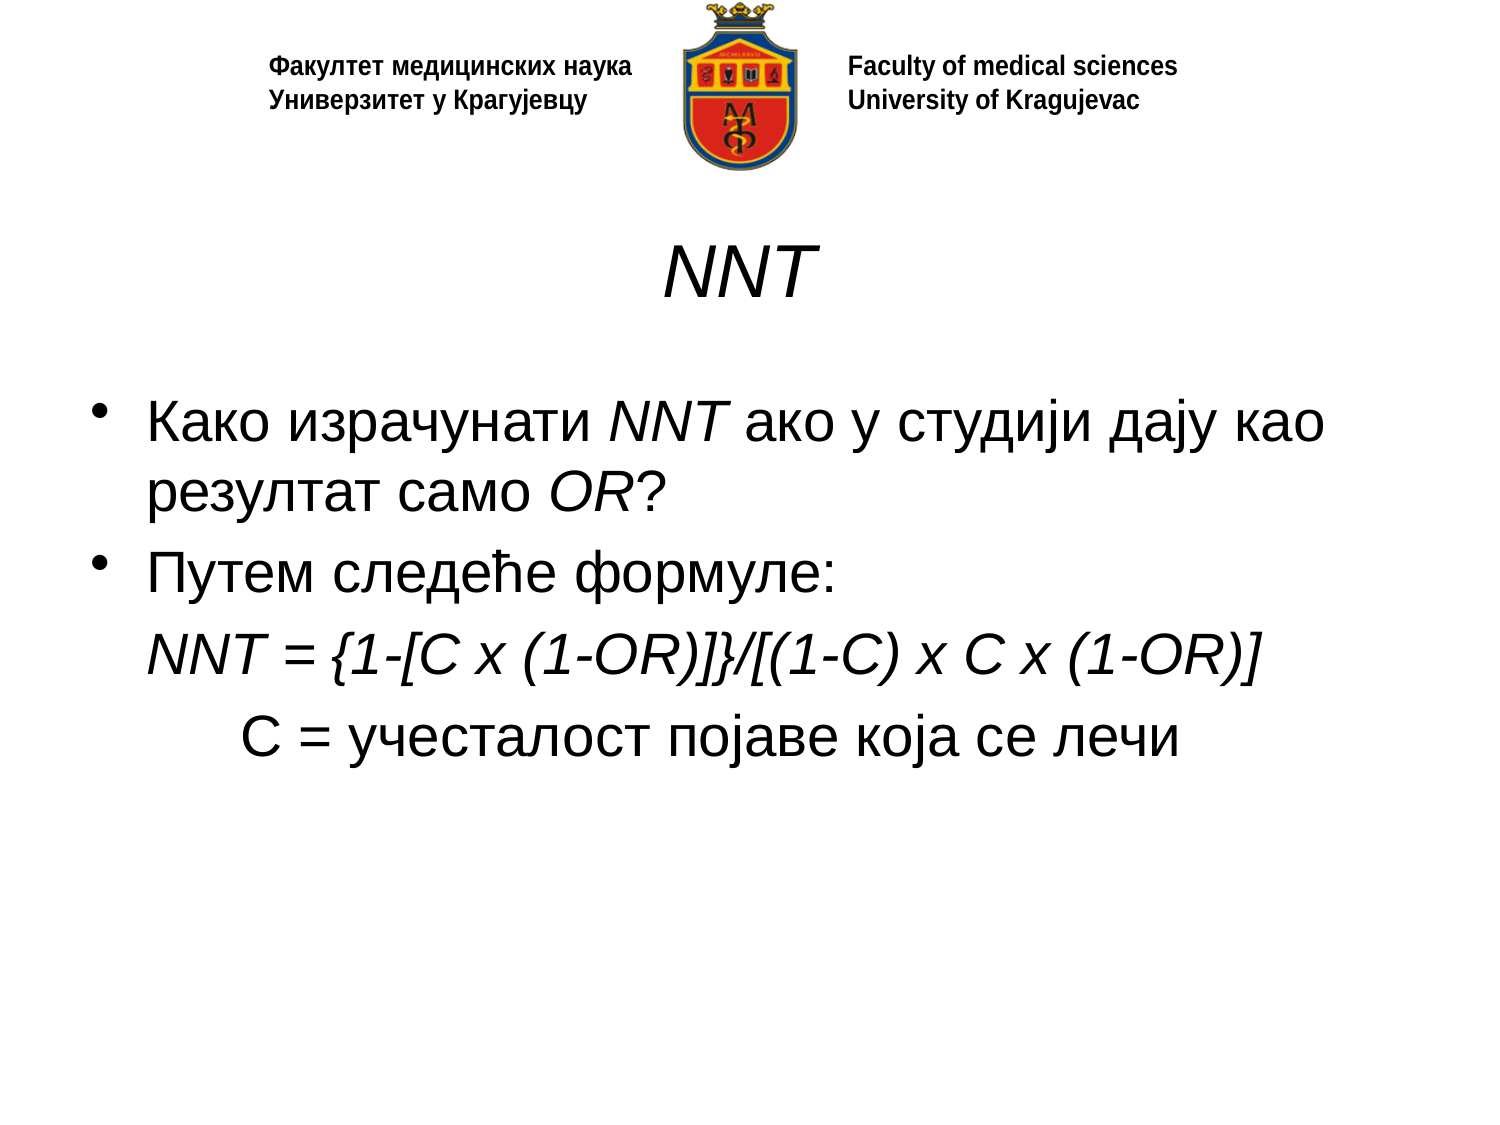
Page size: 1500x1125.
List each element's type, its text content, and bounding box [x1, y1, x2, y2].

title NNT [74, 173, 1426, 362]
list Како израчунати NNT ако у студији дају као резултат само OR? Путем следеће формуле: NNT = {1-[C x (1-OR)]}/[(1-C) x C x (1-OR)] C = учесталост појаве која се лечи [74, 374, 1426, 1118]
